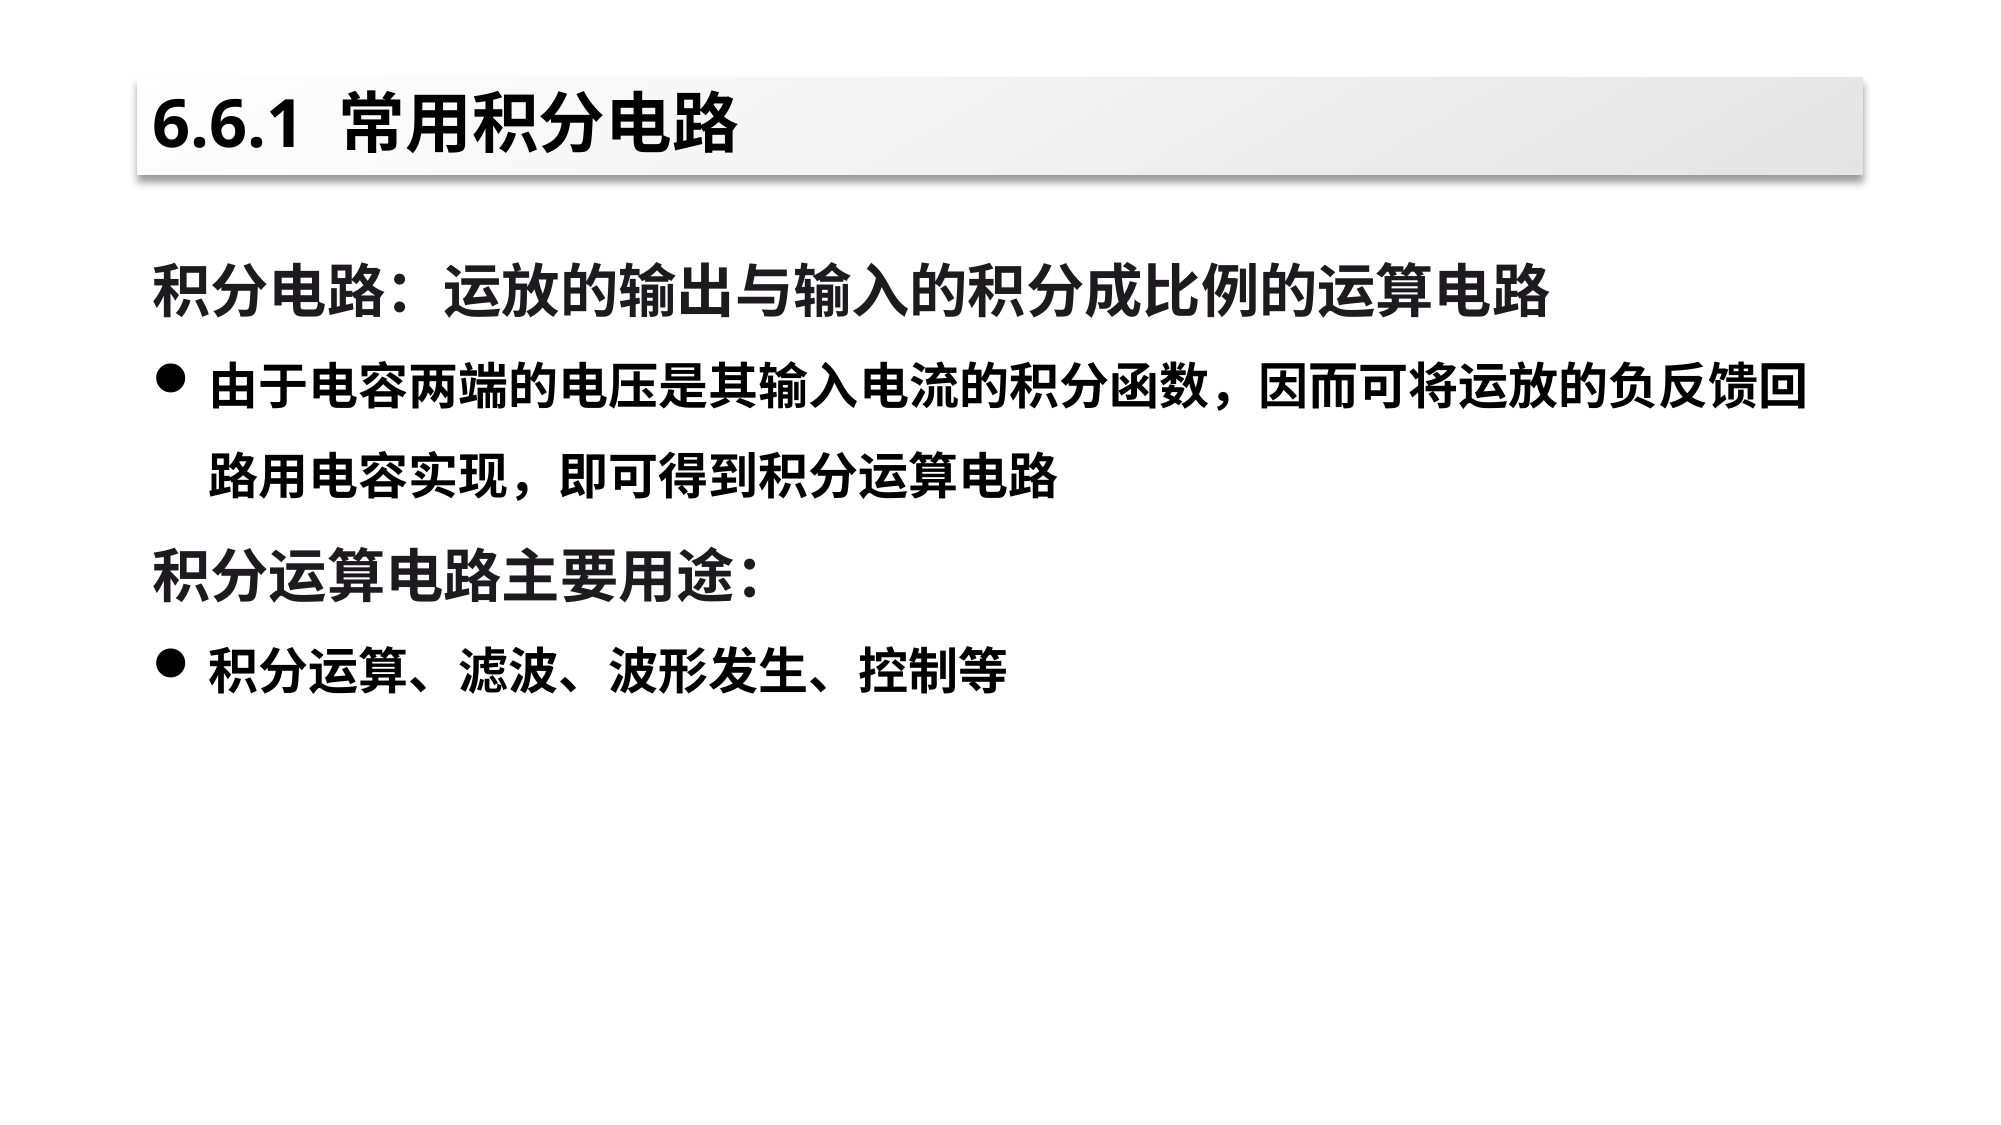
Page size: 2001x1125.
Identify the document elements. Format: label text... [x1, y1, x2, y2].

list 积分电路：运放的输出与输入的积分成比例的运算电路 由于电容两端的电压是其输入电流的积分函数，因而可将运放的负反馈回路用电容实现，即可得到积分运算电路 积分运算电路主要用途： 积分运算、滤波、波形发生、控制等 [137, 211, 1863, 1014]
title 6.6.1 常用积分电路 [137, 77, 1863, 175]
